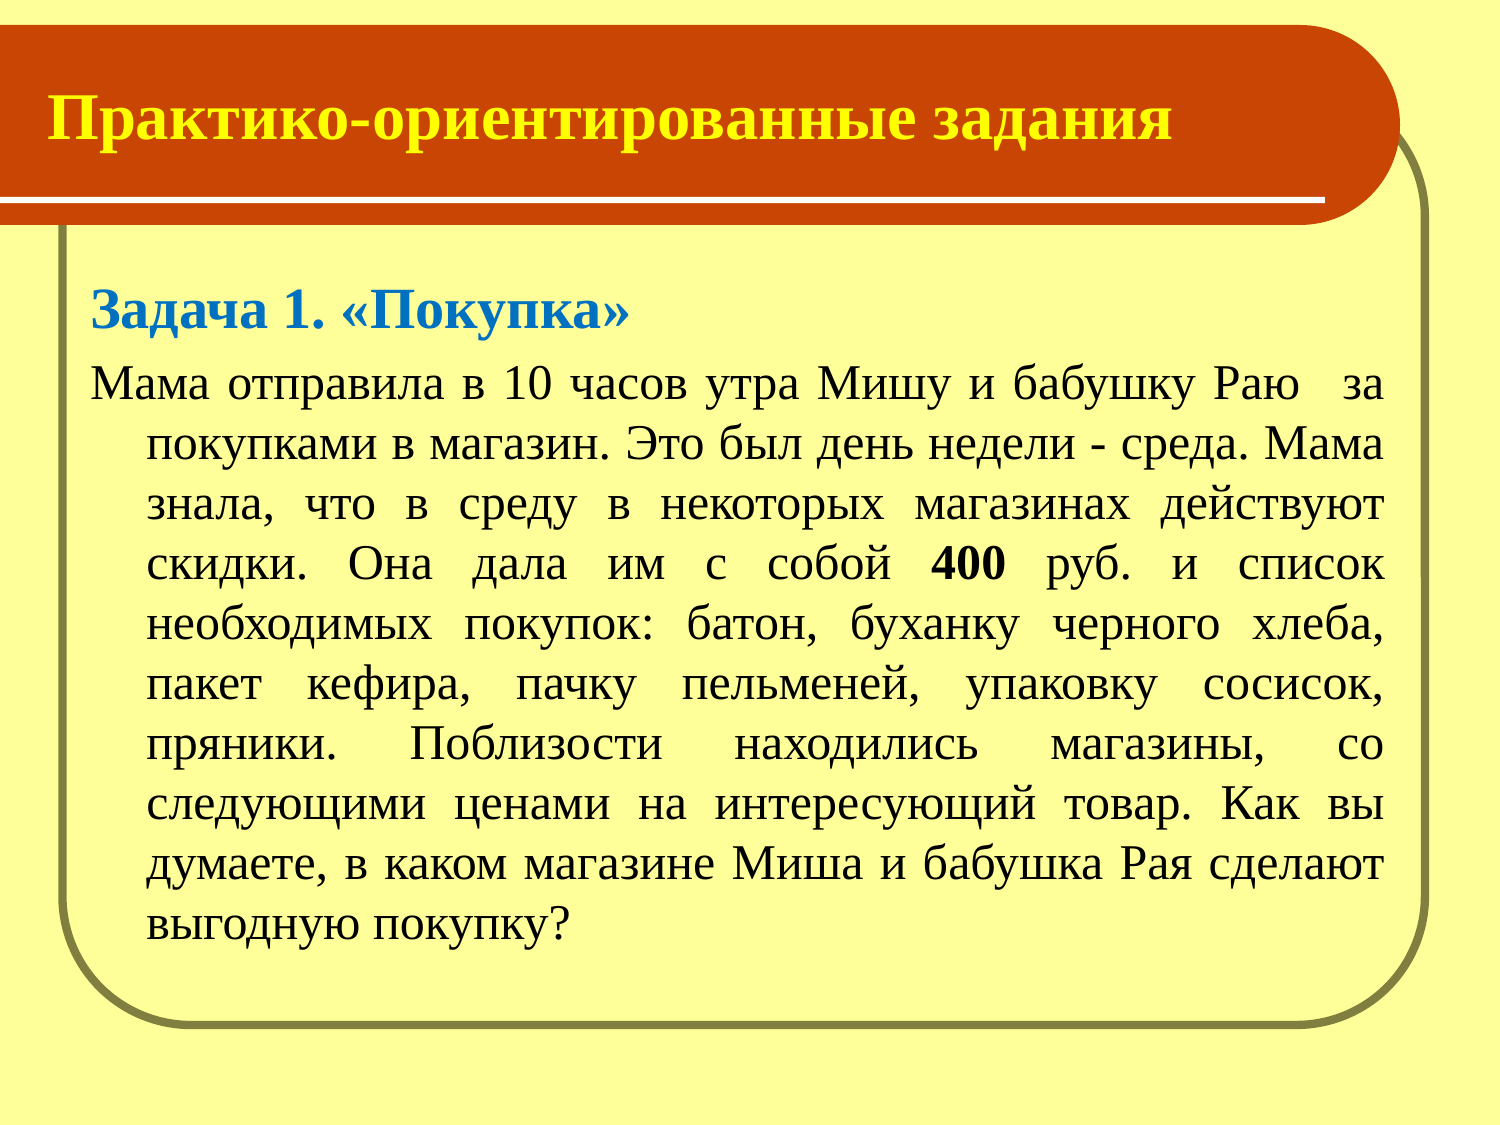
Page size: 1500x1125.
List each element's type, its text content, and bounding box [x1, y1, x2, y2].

title Практико-ориентированные задания [31, 37, 1348, 188]
list Задача 1. «Покупка» Мама отправила в 10 часов утра Мишу и бабушку Раю за покупками в магазин. Это был день недели - среда. Мама знала, что в среду в некоторых магазинах действуют скидки. Она дала им с собой 400 руб. и список необходимых покупок: батон, буханку черного хлеба, пакет кефира, пачку пельменей, упаковку сосисок, пряники. Поблизости находились магазины, со следующими ценами на интересующий товар. Как вы думаете, в каком магазине Миша и бабушка Рая сделают выгодную покупку? [74, 262, 1401, 988]
